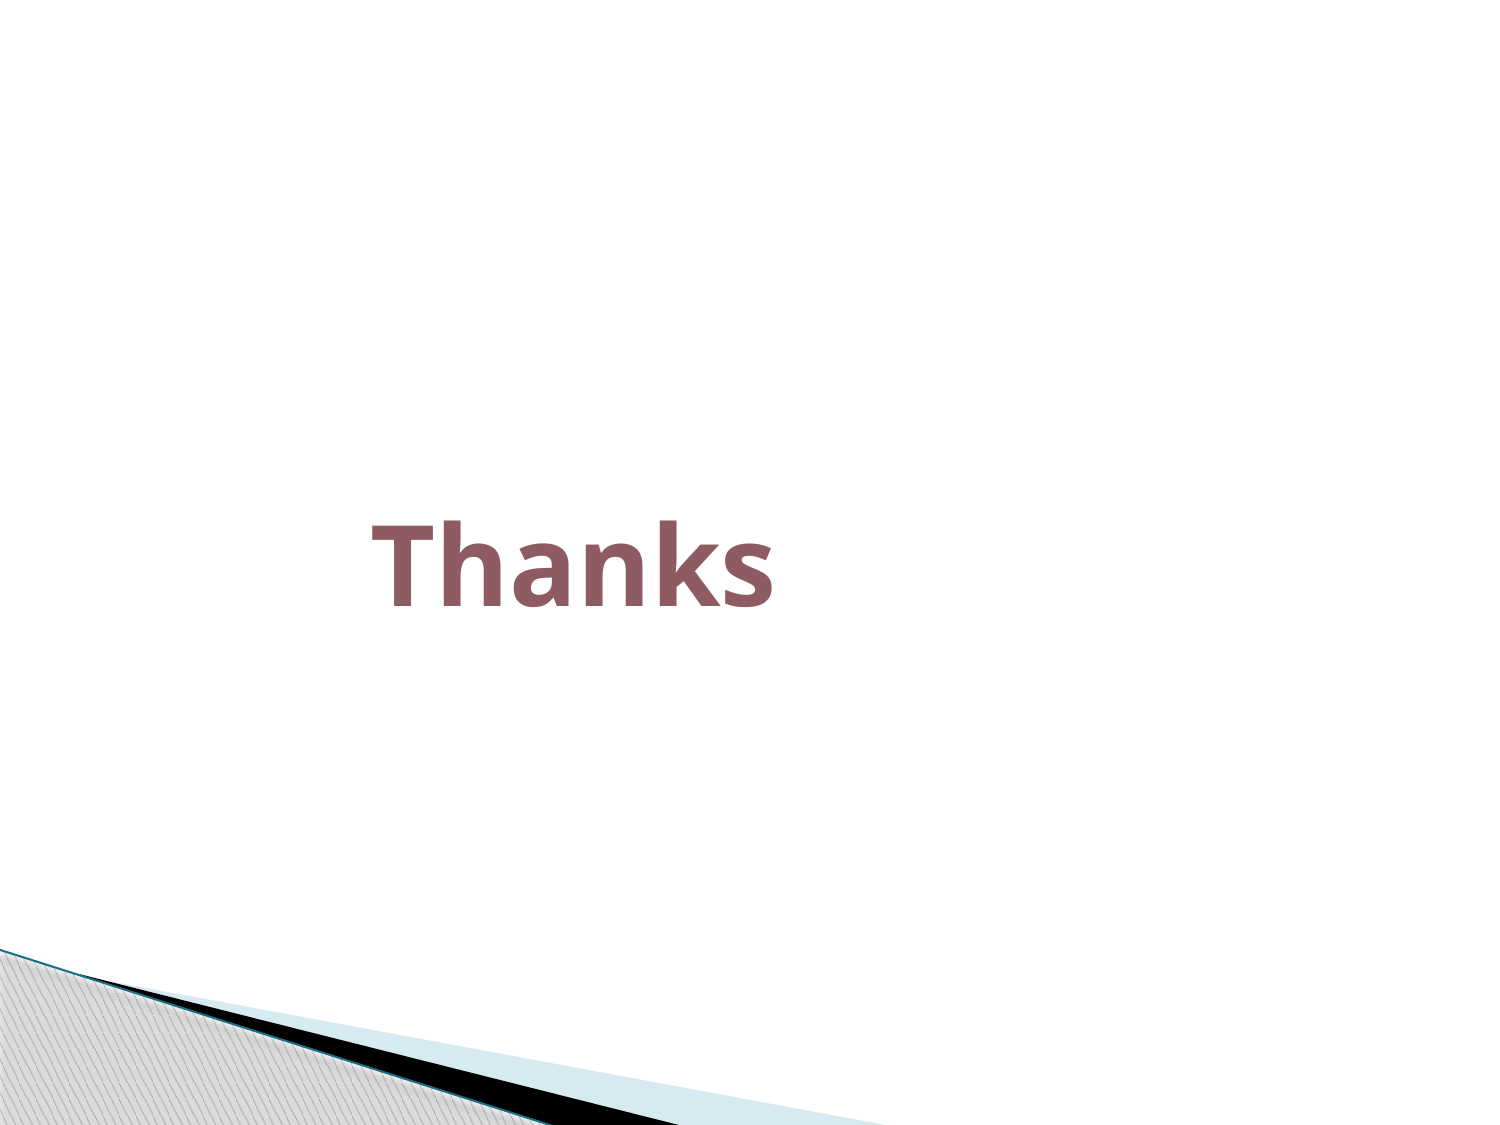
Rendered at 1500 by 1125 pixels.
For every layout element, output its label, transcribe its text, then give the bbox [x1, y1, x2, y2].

text_box Thanks [355, 486, 822, 637]
